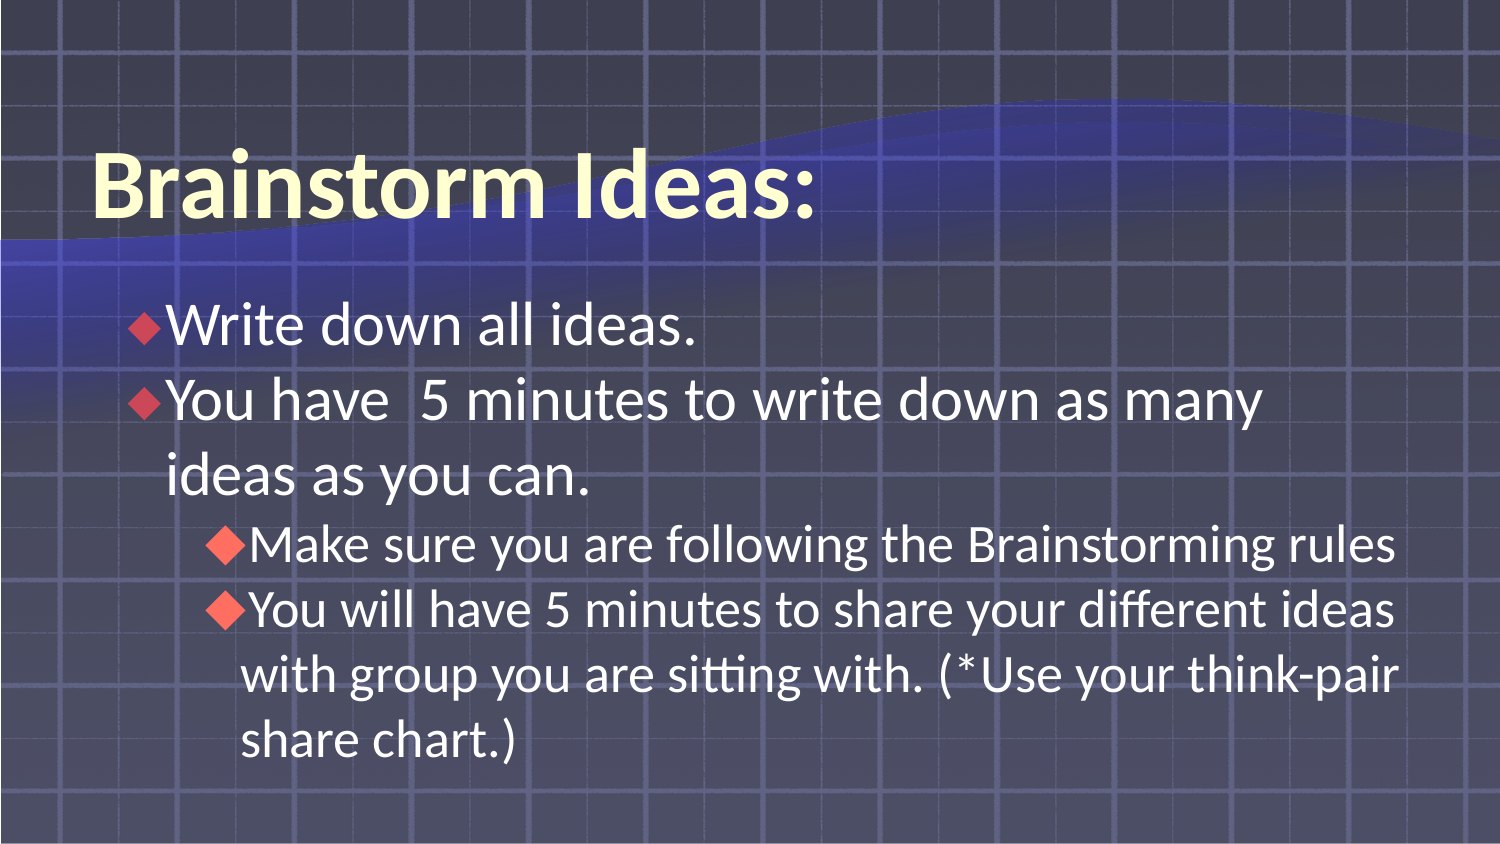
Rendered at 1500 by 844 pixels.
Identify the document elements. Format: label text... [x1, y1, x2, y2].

picture [0, 0, 1500, 844]
title Brainstorm Ideas: [75, 65, 1425, 254]
list Write down all ideas. You have 5 minutes to write down as many ideas as you can. Make sure you are following the Brainstorming rules You will have 5 minutes to share your different ideas with group you are sitting with. (*Use your think-pair share chart.) [75, 268, 1425, 775]
